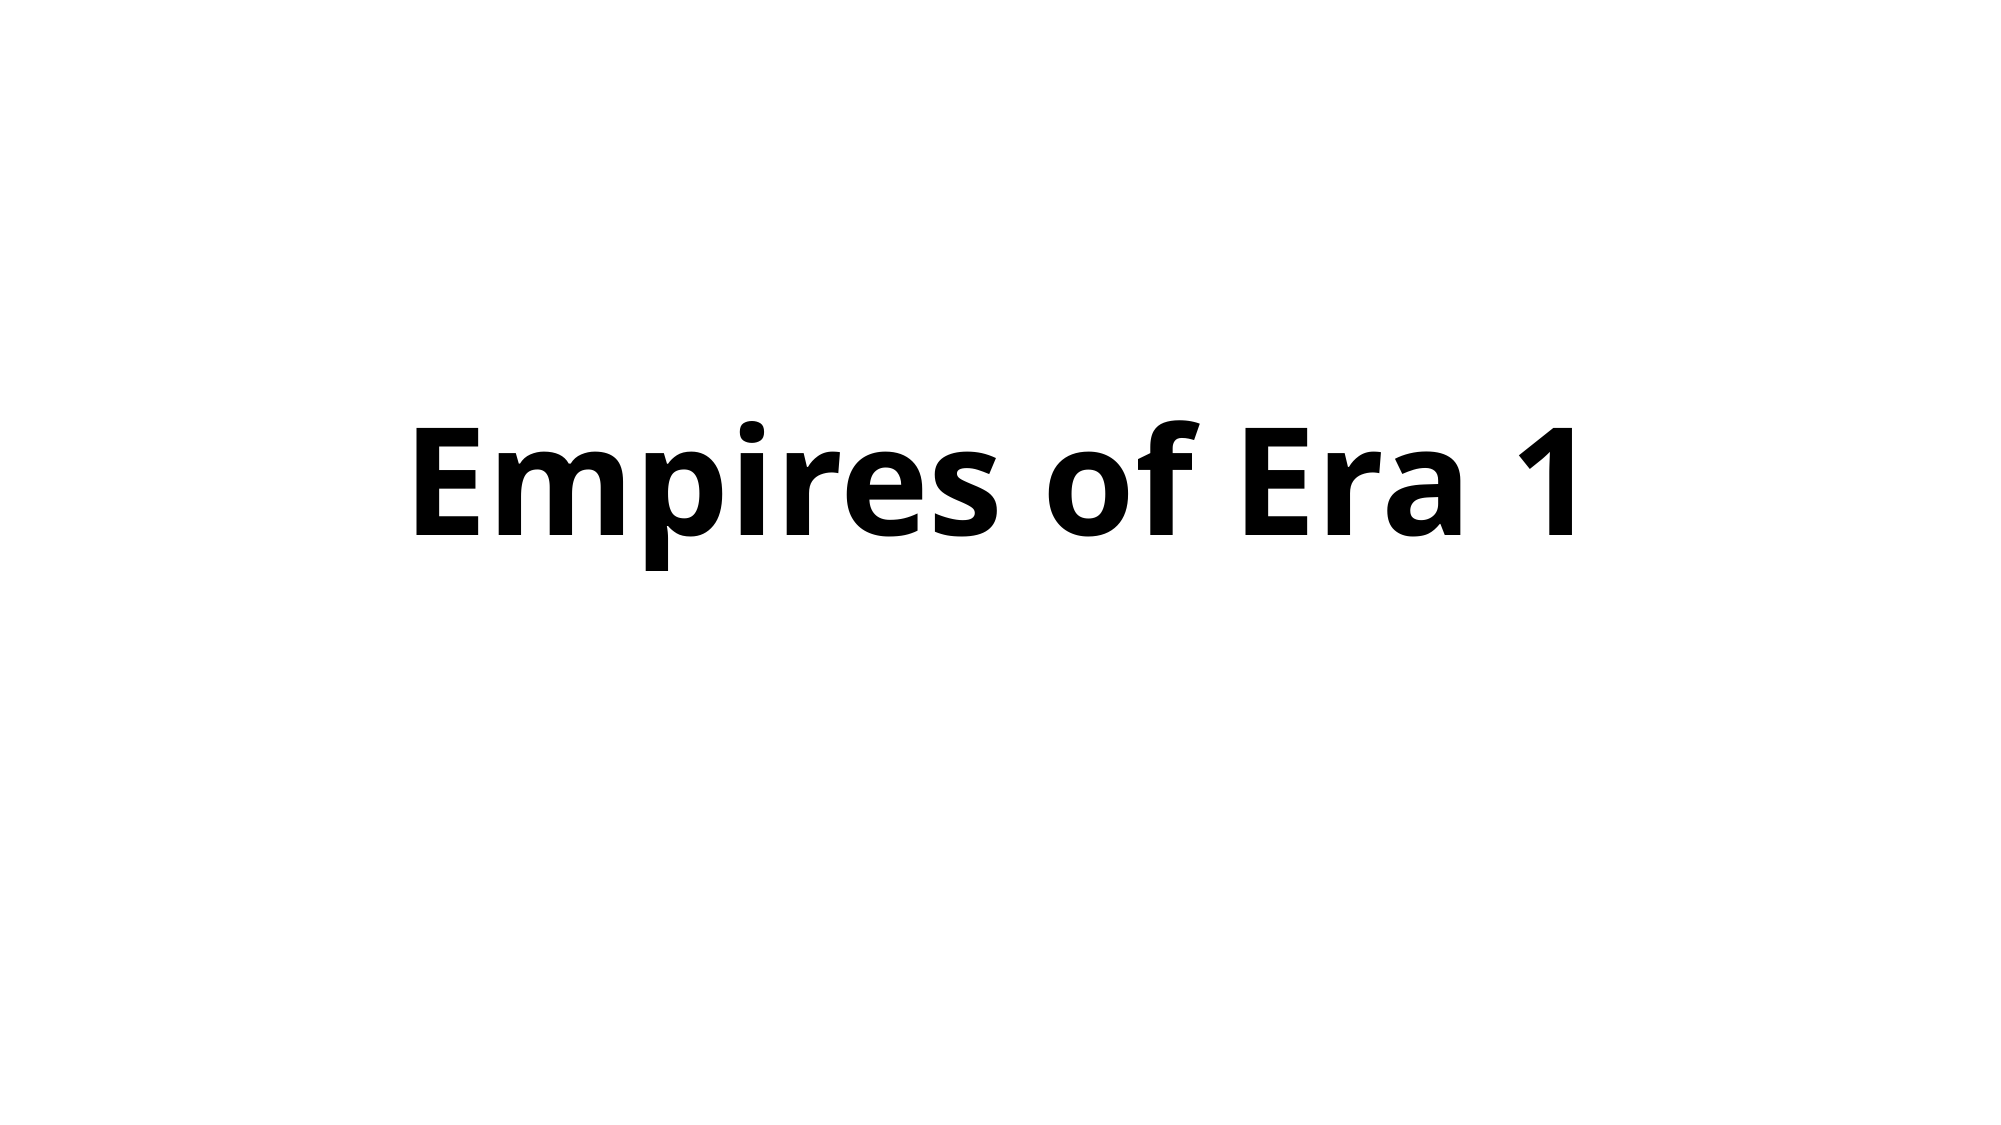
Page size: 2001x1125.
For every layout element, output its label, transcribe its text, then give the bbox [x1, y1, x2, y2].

title Empires of Era 1 [249, 184, 1750, 576]
